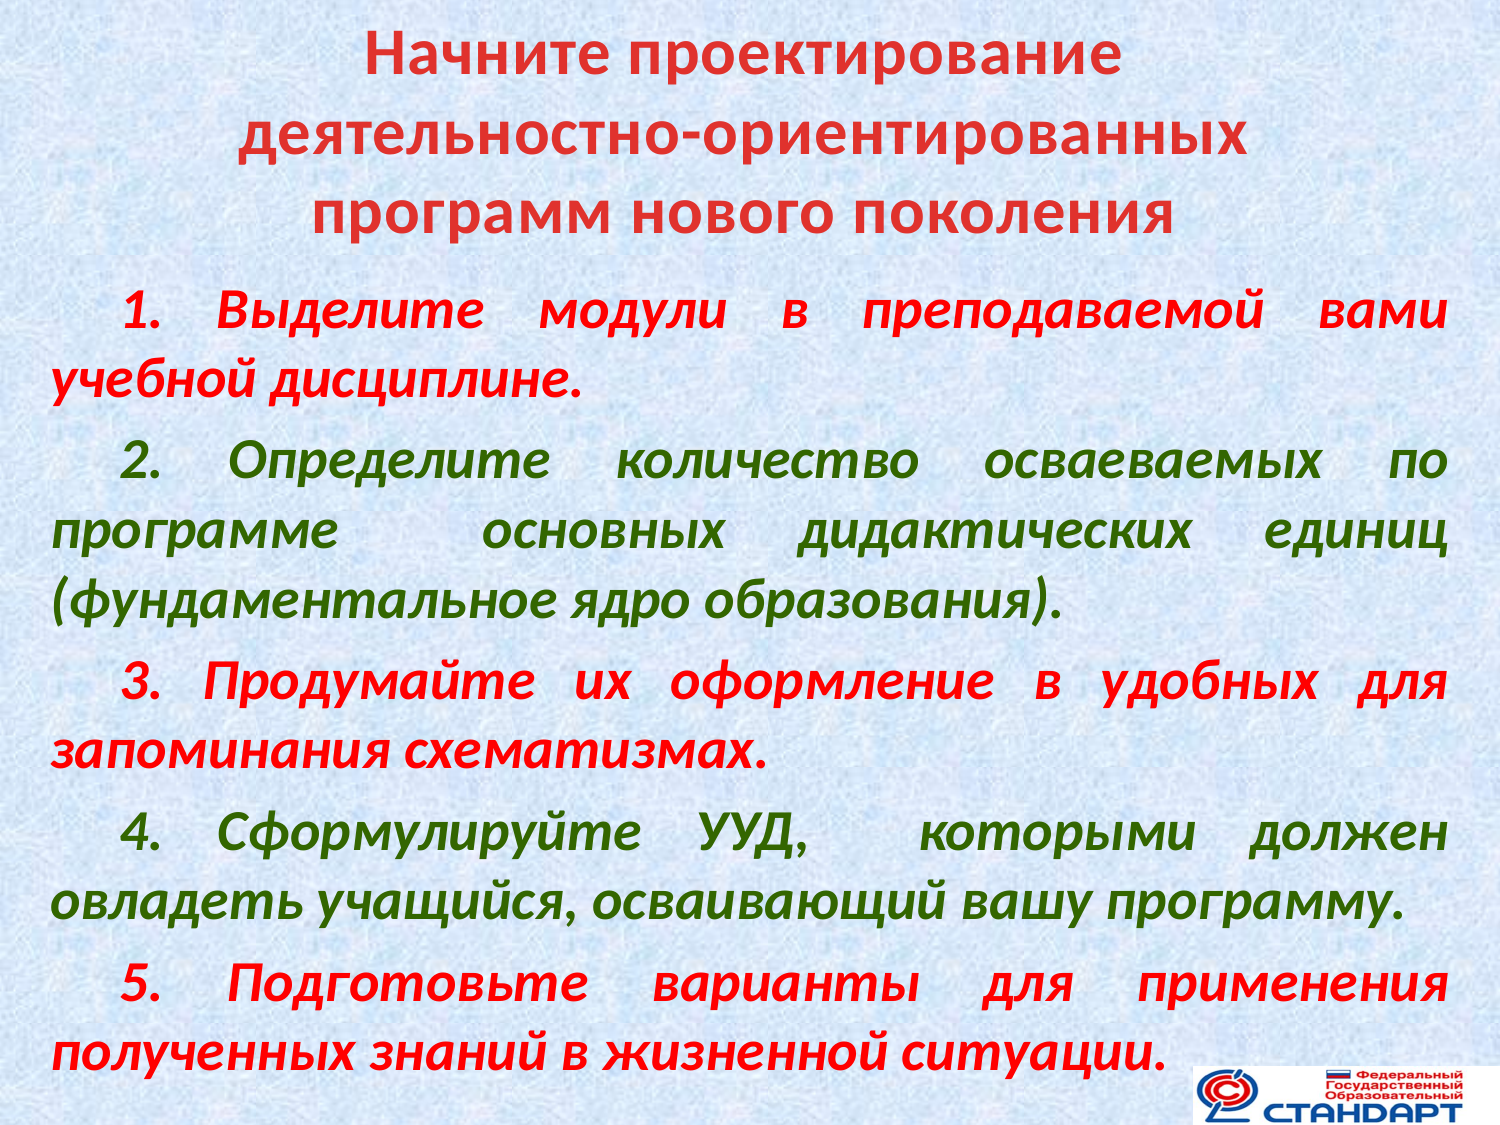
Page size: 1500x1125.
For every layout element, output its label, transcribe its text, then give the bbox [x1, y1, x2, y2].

picture [0, 0, 1500, 1125]
list 1. Выделите модули в преподаваемой вами учебной дисциплине. 2. Определите количество осваеваемых по программе основных дидактических единиц (фундаментальное ядро образования). 3. Продумайте их оформление в удобных для запоминания схематизмах. 4. Сформулируйте УУД, которыми должен овладеть учащийся, осваивающий вашу программу. 5. Подготовьте варианты для применения полученных знаний в жизненной ситуации. [35, 262, 1465, 1102]
text_box Начните проектирование деятельностно-ориентированных программ нового поколения [175, 0, 1313, 255]
